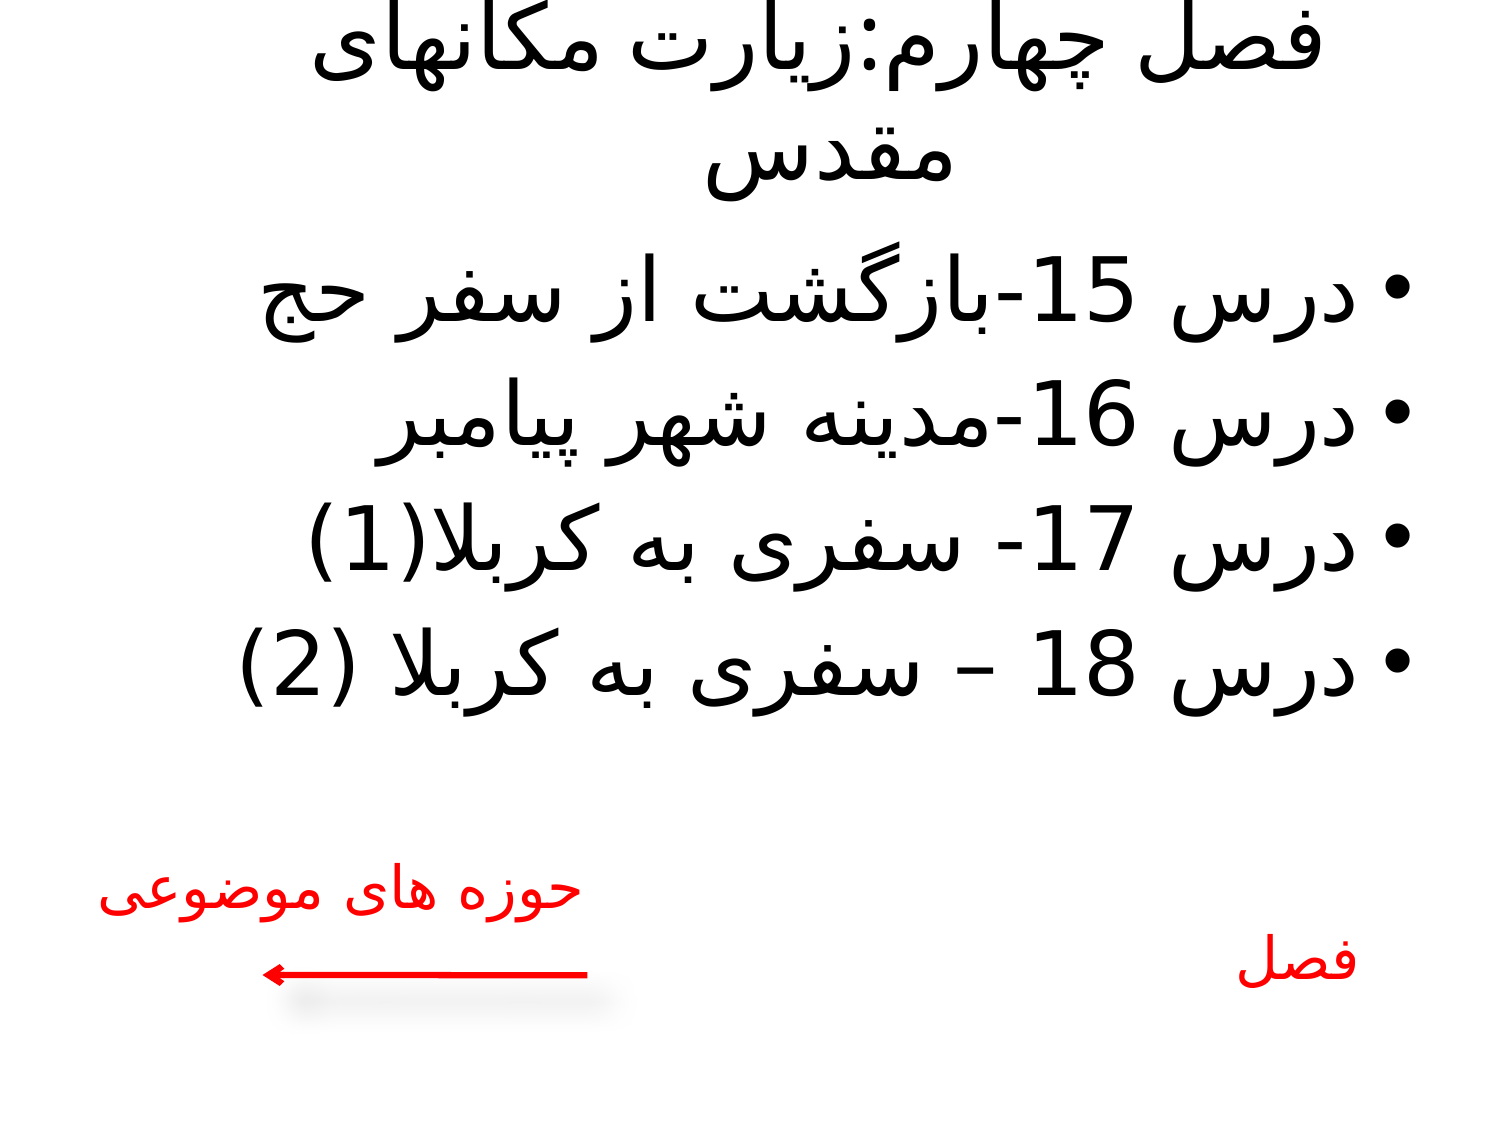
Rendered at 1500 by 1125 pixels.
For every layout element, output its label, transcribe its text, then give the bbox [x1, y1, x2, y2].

title فصل چهارم:زیارت مکانهای مقدس [212, 0, 1425, 175]
list درس 15-بازگشت از سفر حج درس 16-مدینه شهر پیامبر درس 17- سفری به کربلا(1) درس 18 – سفری به کربلا (2) حوزه های موضوعی فصل [75, 224, 1425, 1005]
